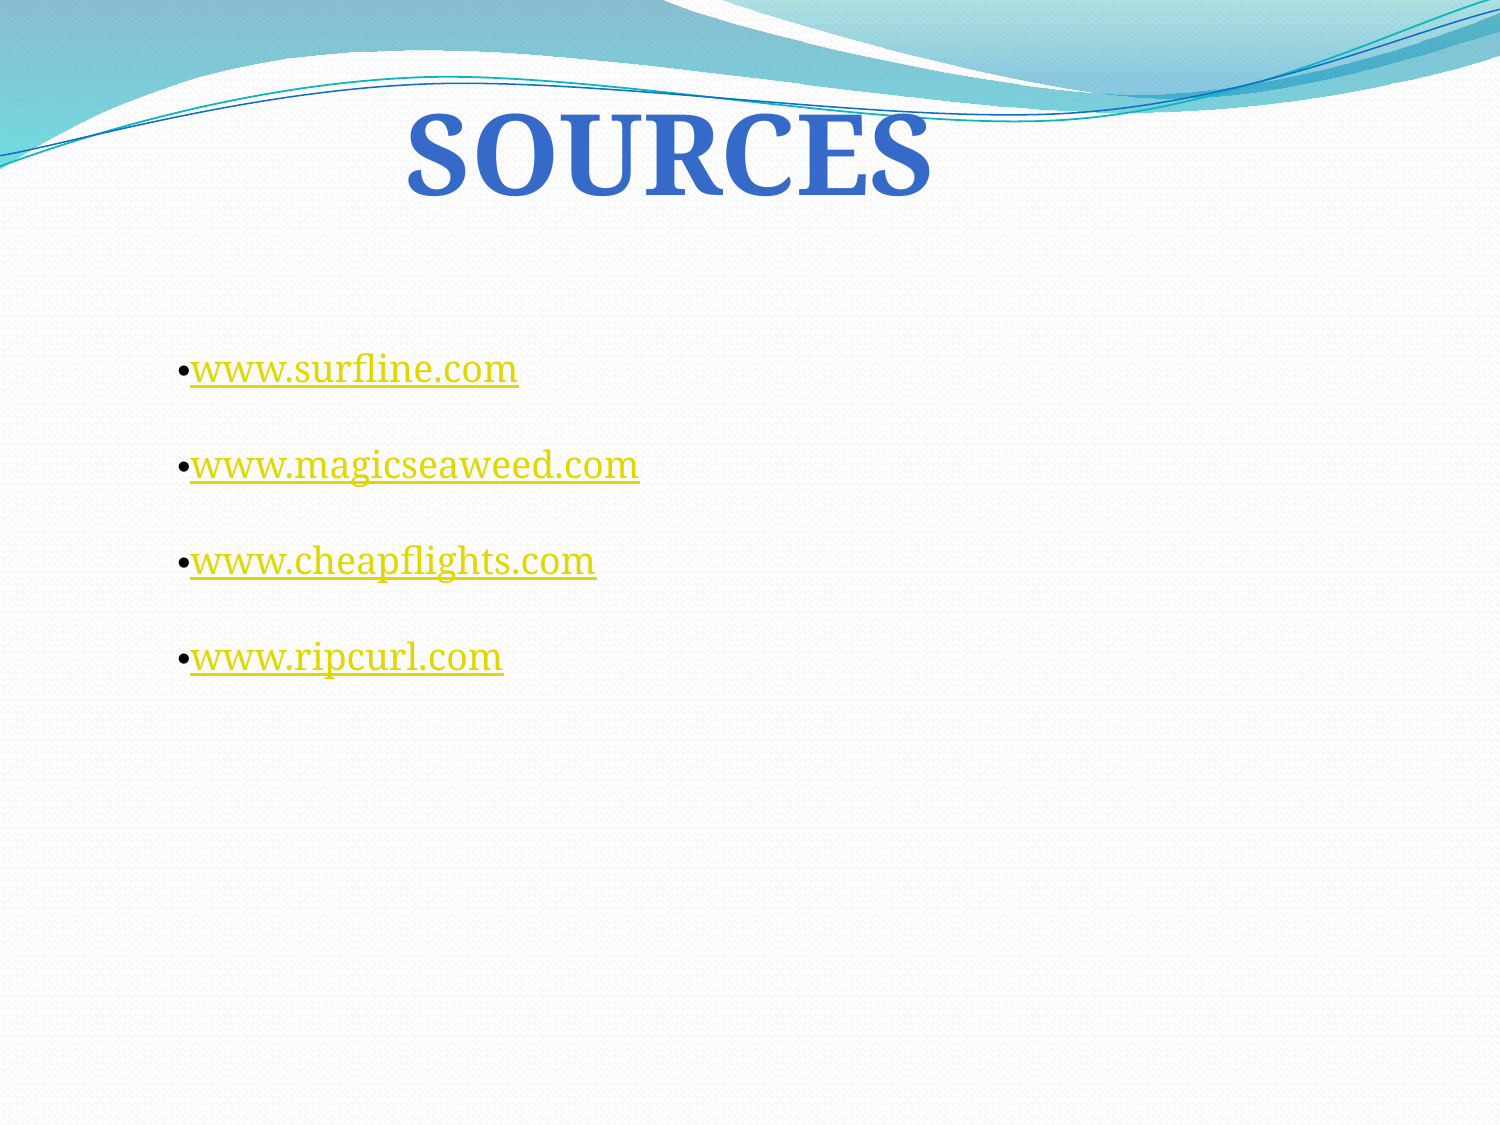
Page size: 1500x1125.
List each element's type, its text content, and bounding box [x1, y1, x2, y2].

text_box www.surfline.com www.magicseaweed.com www.cheapflights.com www.ripcurl.com [162, 337, 1288, 737]
text_box Sources [390, 74, 951, 225]
